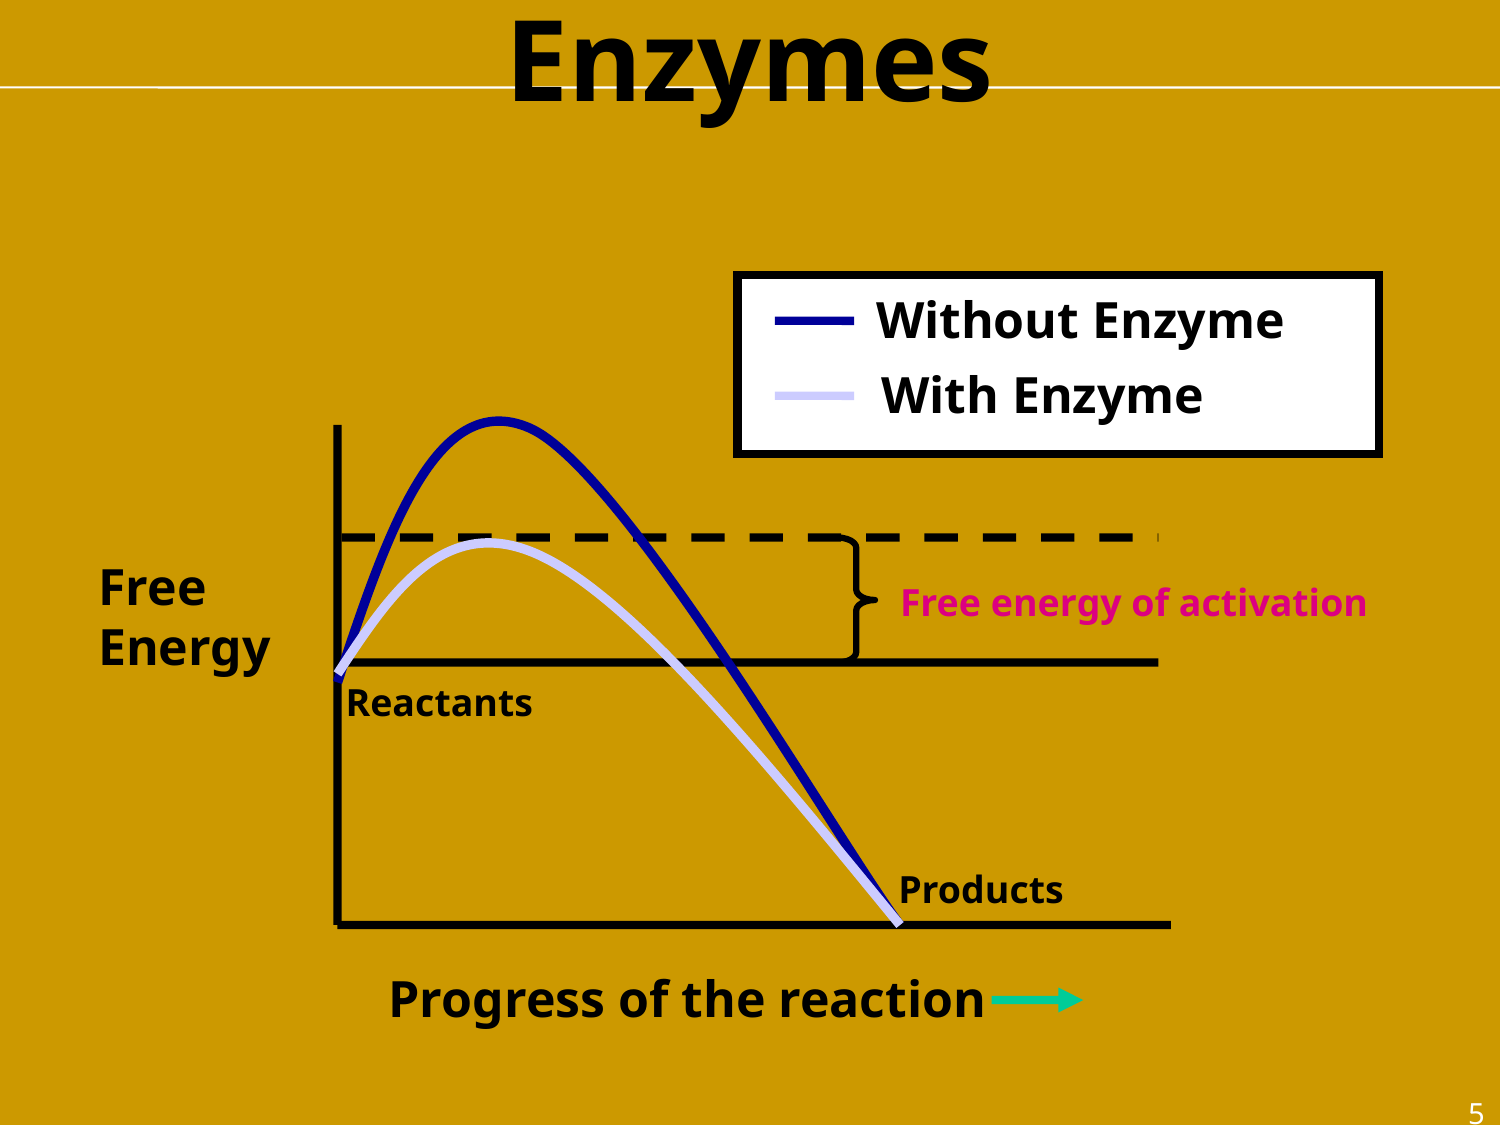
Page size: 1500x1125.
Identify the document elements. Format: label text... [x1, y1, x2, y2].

title Enzymes [0, 0, 1500, 113]
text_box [84, 424, 1372, 1035]
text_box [737, 274, 1380, 455]
slide_number 5 [1187, 1087, 1500, 1125]
